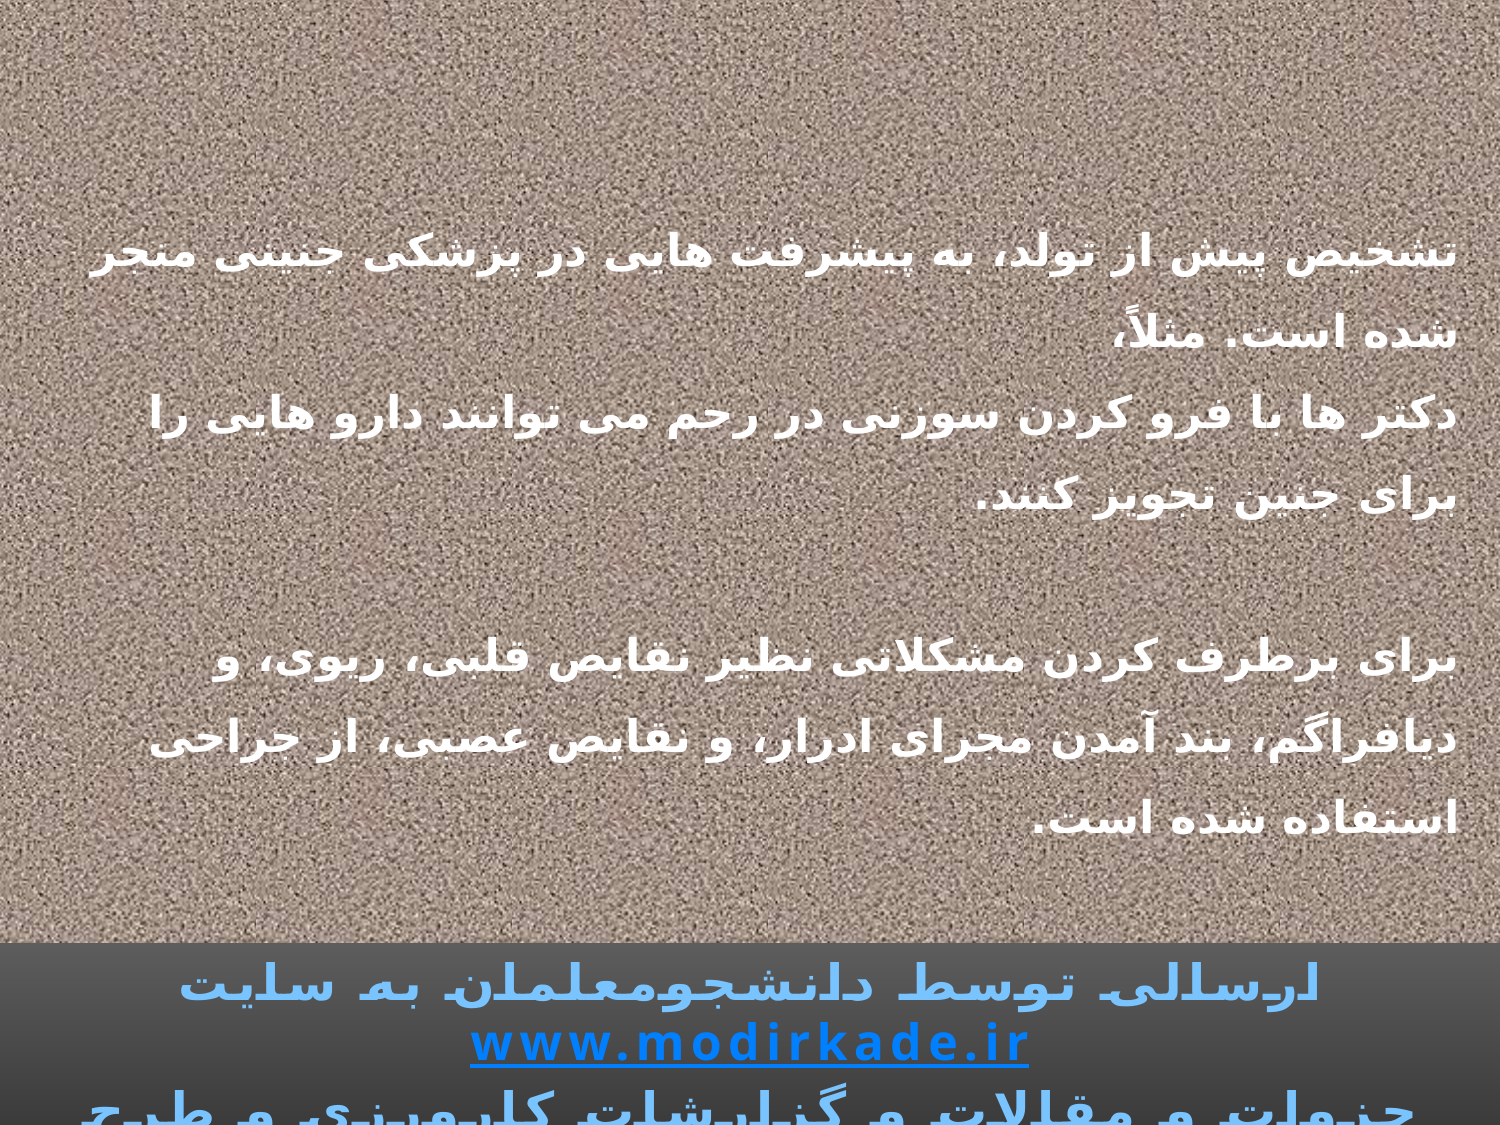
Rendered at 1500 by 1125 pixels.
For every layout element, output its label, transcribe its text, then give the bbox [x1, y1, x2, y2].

list تشخیص پیش از تولد، به پیشرفت هایی در پزشکی جنینی منجر شده است. مثلاً، دکتر ها با فرو کردن سوزنی در رحم می توانند دارو هایی را برای جنین تجویز کنند. برای برطرف کردن مشکلاتی نظیر نقایص قلبی، ریوی، و دیافراگم، بند آمدن مجرای ادرار، و نقایص عصبی، از جراحی استفاده شده است. این روش ها اغلب عوارضی به بار می آورند که شایع ترین آنها زایمان زودرس و سقط جنین است. [24, 187, 1475, 942]
text_box ارسالی توسط دانشجومعلمان به سایت www.modirkade.ir جزوات و مقالات و گزارشات کارورزی و طرح درس های تان به اسم خودتان برای استفاده رایگان همه دانشجومعلمان در سایت قرار خواهد گرفت.... موفق و سربلند باشید... [0, 943, 1500, 1125]
picture [0, 0, 1500, 943]
